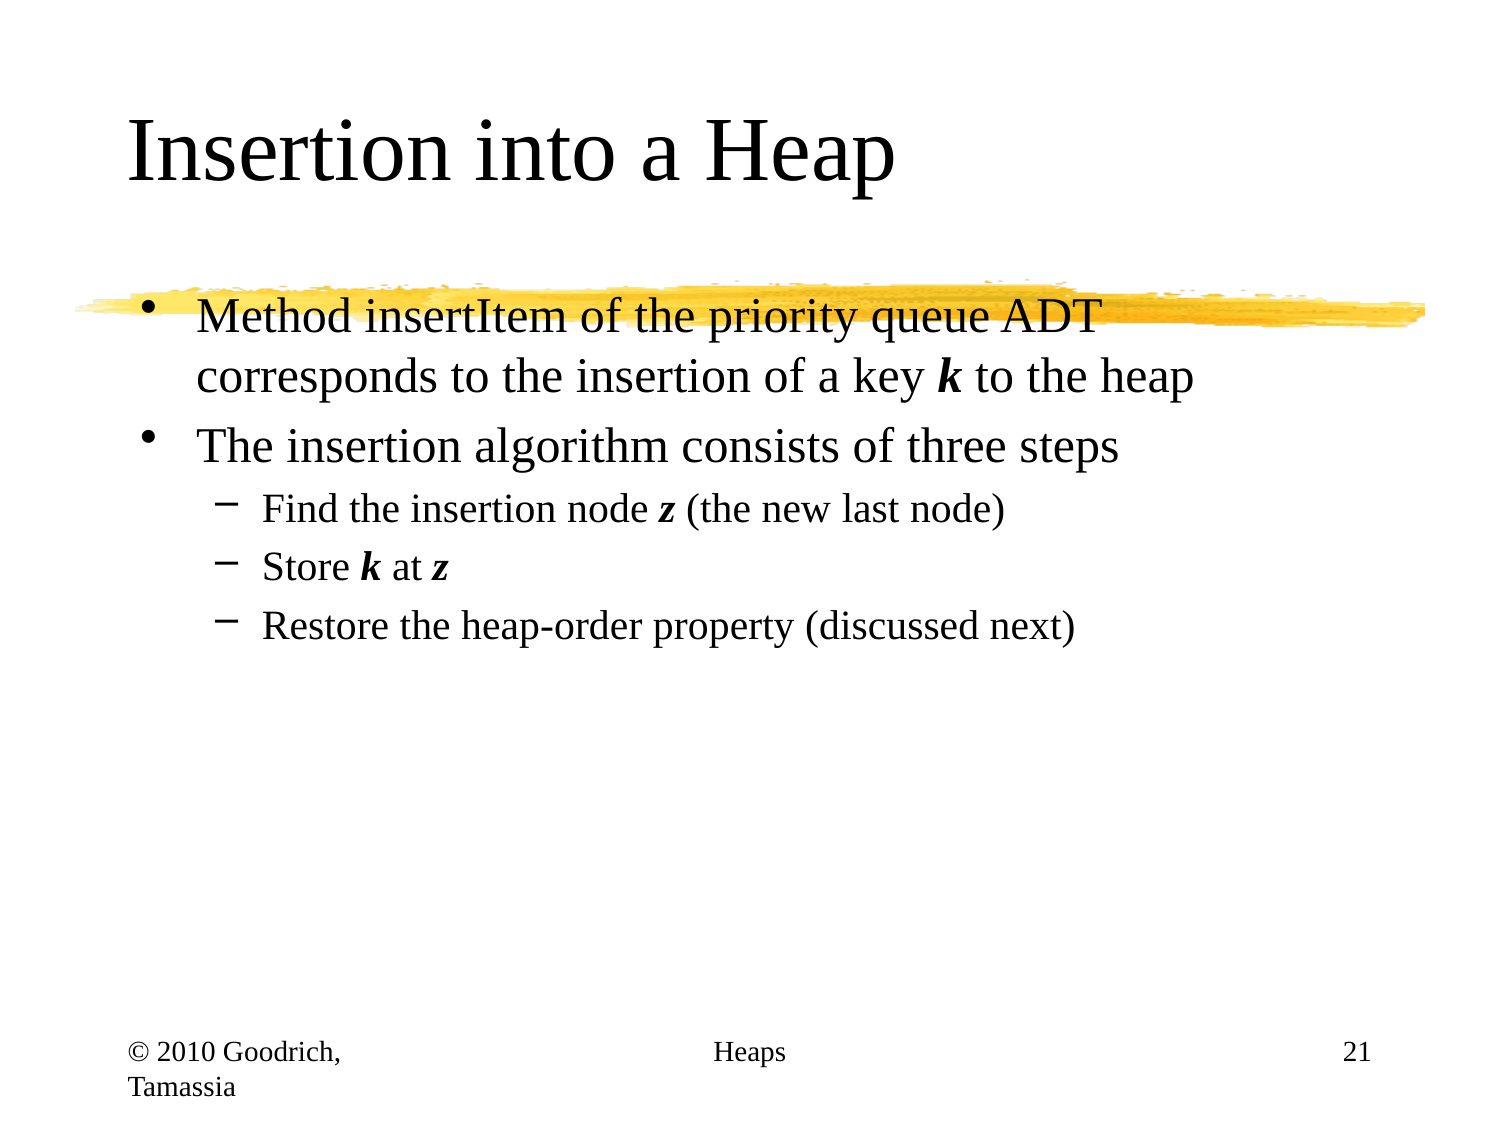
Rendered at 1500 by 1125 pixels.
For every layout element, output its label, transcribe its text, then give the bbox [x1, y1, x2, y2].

picture [1363, 274, 1425, 338]
footer Heaps [512, 1038, 988, 1101]
slide_number © 2010 Goodrich, Tamassia [112, 1024, 426, 1101]
slide_number 21 [1074, 1024, 1388, 1101]
picture [75, 274, 124, 338]
title Insertion into a Heap [99, 49, 926, 238]
list Method insertItem of the priority queue ADT corresponds to the insertion of a key k to the heap The insertion algorithm consists of three steps Find the insertion node z (the new last node) Store k at z Restore the heap-order property (discussed next) [124, 274, 1363, 1038]
